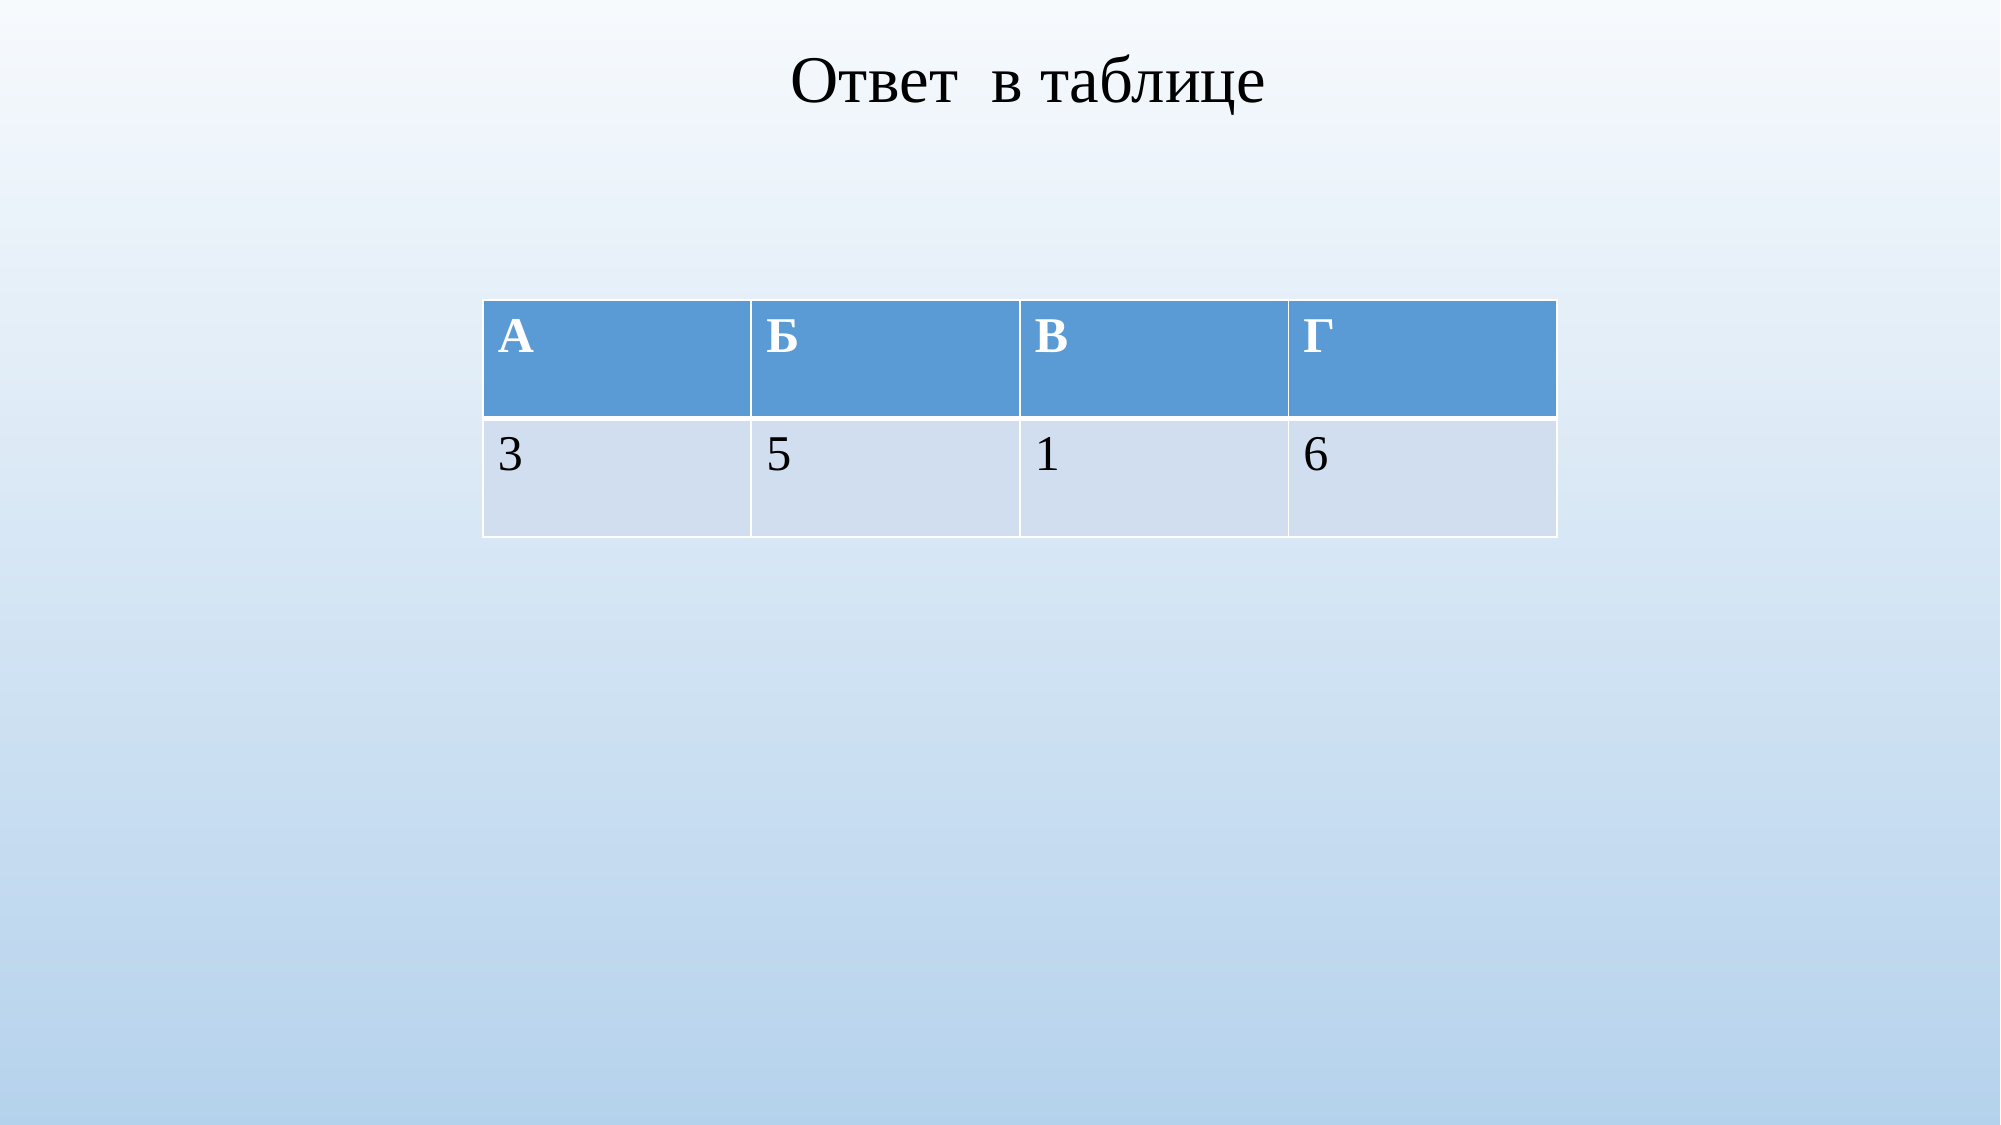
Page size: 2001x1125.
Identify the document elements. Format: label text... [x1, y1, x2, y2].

table_cell 5 [752, 421, 1019, 536]
table_cell 1 [1021, 421, 1288, 536]
table_cell 6 [1289, 421, 1556, 536]
table_header Г [1289, 301, 1556, 416]
table_header В [1021, 301, 1288, 416]
table_header А [484, 301, 750, 416]
table_cell 3 [484, 421, 750, 536]
title Ответ в таблице [137, 0, 1863, 162]
table_header Б [752, 301, 1019, 416]
